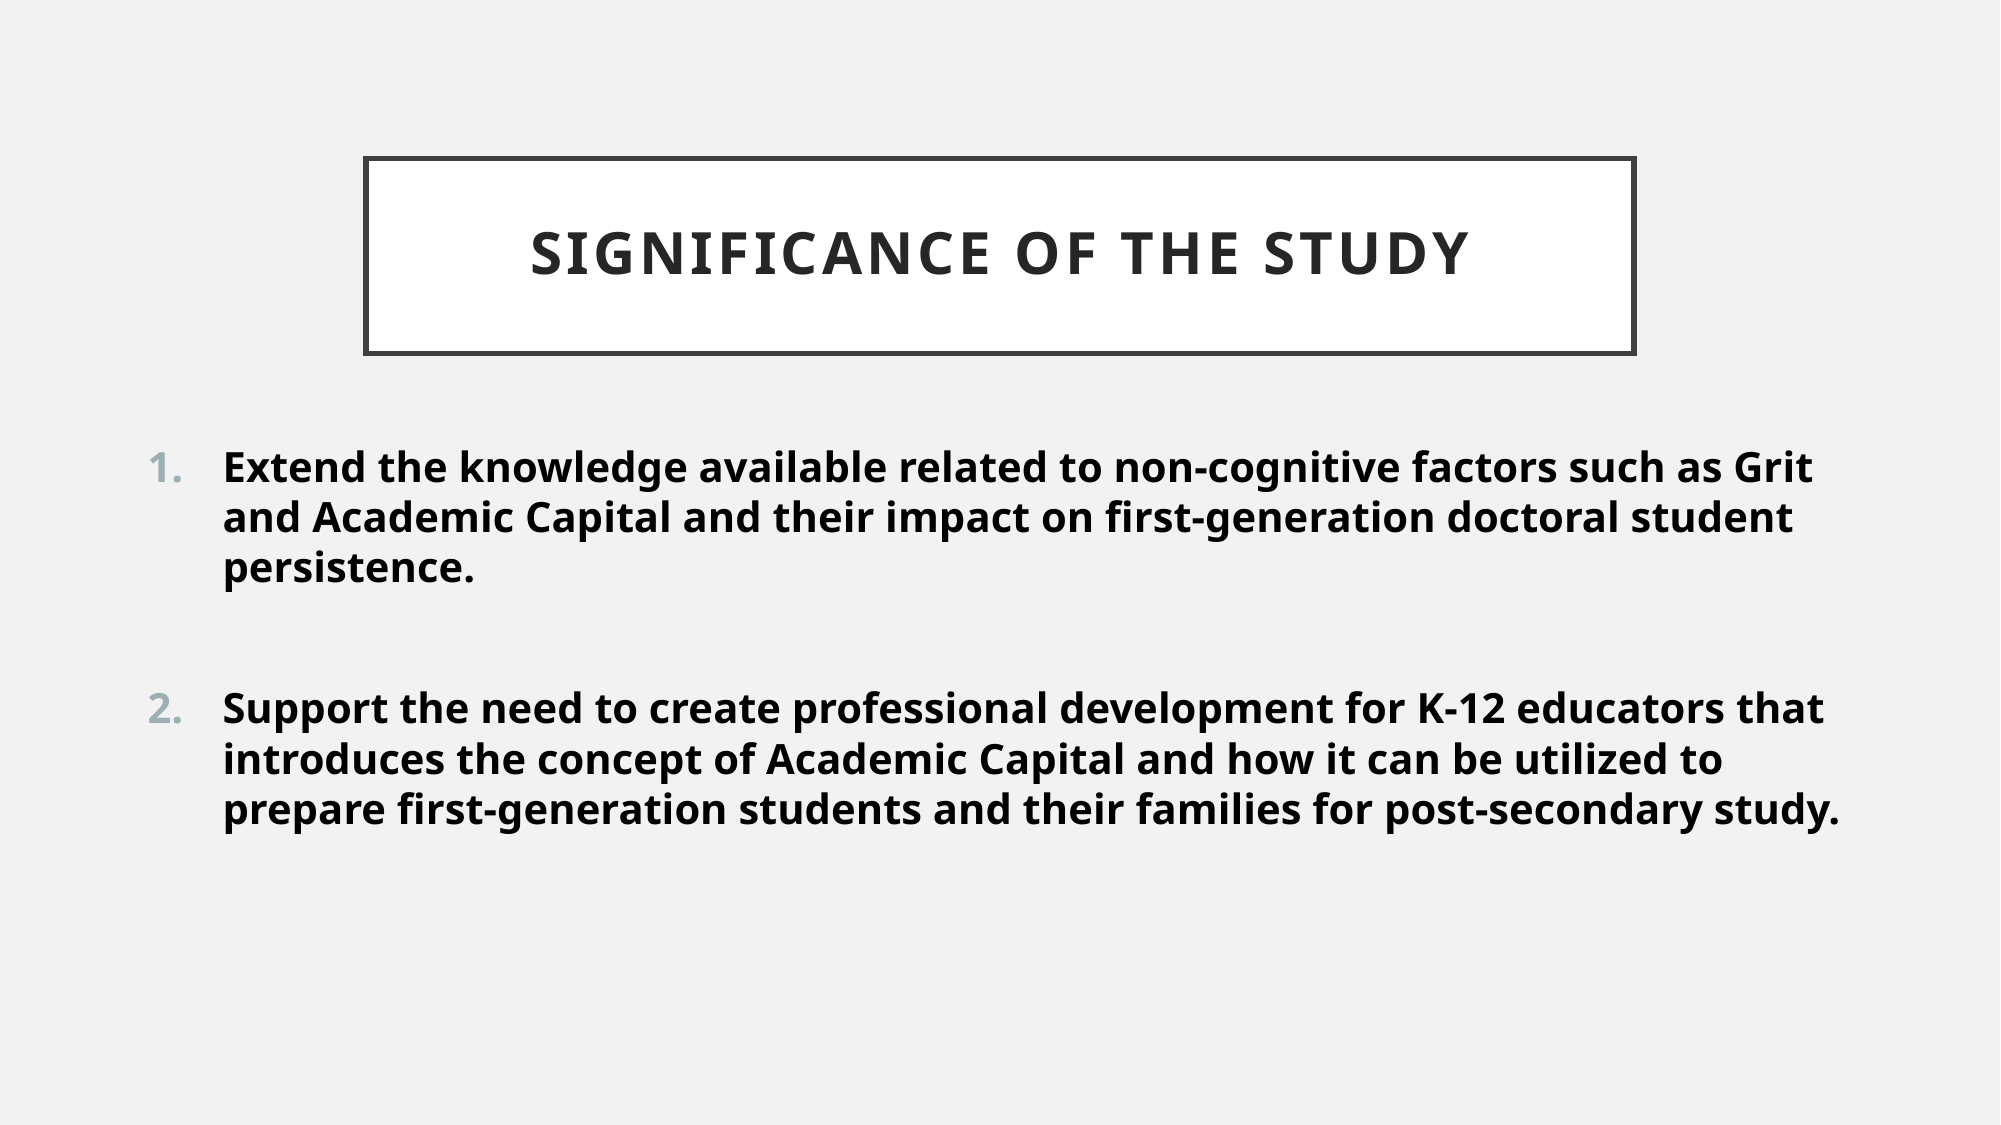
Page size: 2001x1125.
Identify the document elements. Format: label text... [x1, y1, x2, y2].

title Significance of the study [363, 156, 1637, 356]
list Extend the knowledge available related to non-cognitive factors such as Grit and Academic Capital and their impact on first-generation doctoral student persistence. Support the need to create professional development for K-12 educators that introduces the concept of Academic Capital and how it can be utilized to prepare first-generation students and their families for post-secondary study. [132, 432, 1910, 1060]
